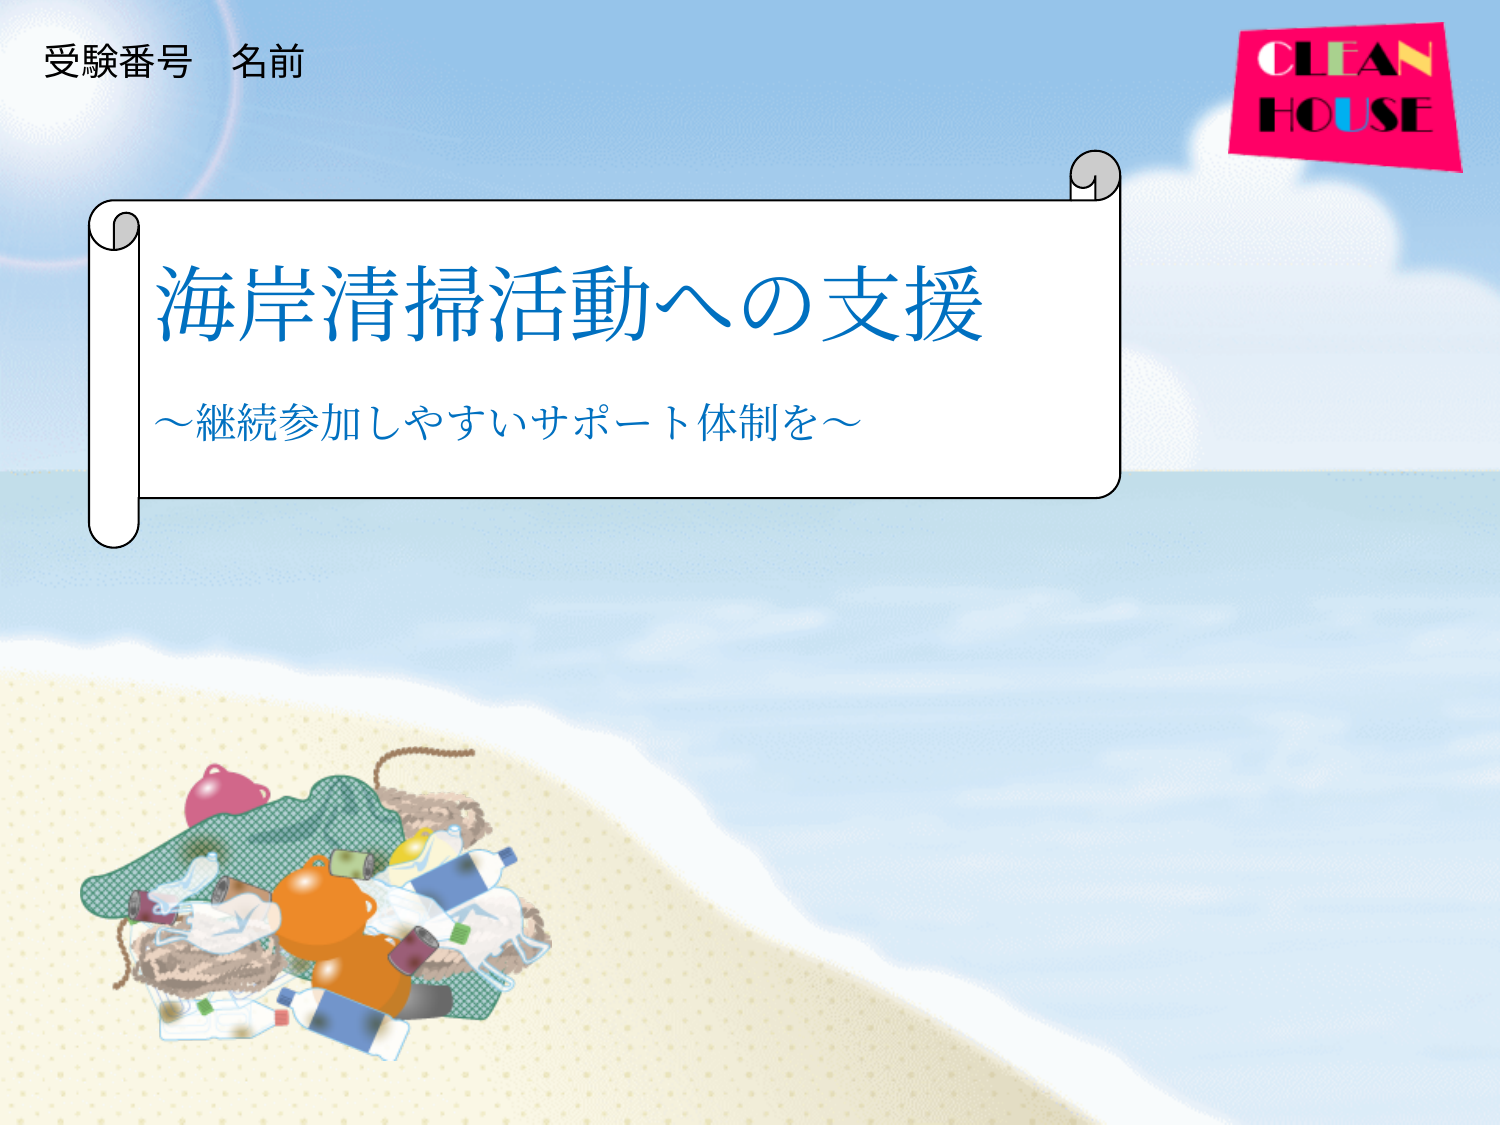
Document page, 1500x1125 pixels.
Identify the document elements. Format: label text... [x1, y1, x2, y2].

text_box 受験番号 名前 [28, 30, 321, 91]
picture [0, 0, 1500, 1125]
text_box 海岸清掃活動への支援 ～継続参加しやすいサポート体制を～ [87, 149, 1122, 549]
